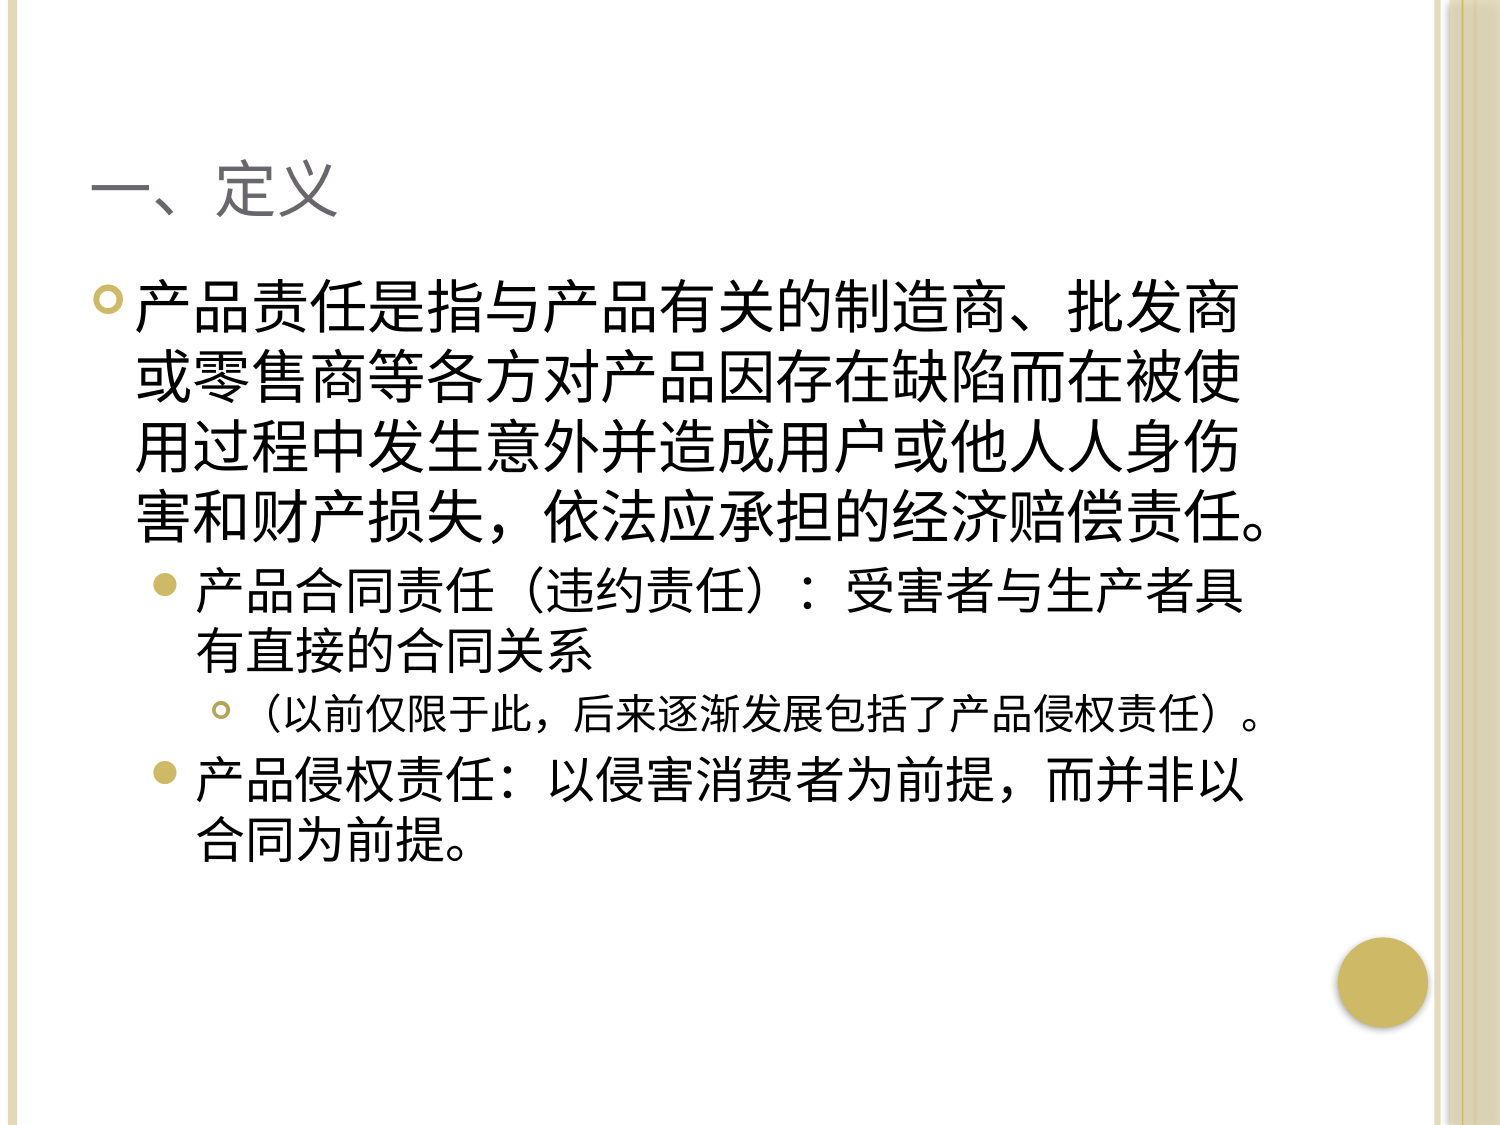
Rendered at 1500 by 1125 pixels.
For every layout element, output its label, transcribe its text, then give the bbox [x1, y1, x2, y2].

title 一、定义 [75, 45, 1300, 233]
list 产品责任是指与产品有关的制造商、批发商或零售商等各方对产品因存在缺陷而在被使用过程中发生意外并造成用户或他人人身伤害和财产损失，依法应承担的经济赔偿责任。 产品合同责任（违约责任）：受害者与生产者具有直接的合同关系 （以前仅限于此，后来逐渐发展包括了产品侵权责任）。 产品侵权责任：以侵害消费者为前提，而并非以合同为前提。 [74, 262, 1301, 1063]
